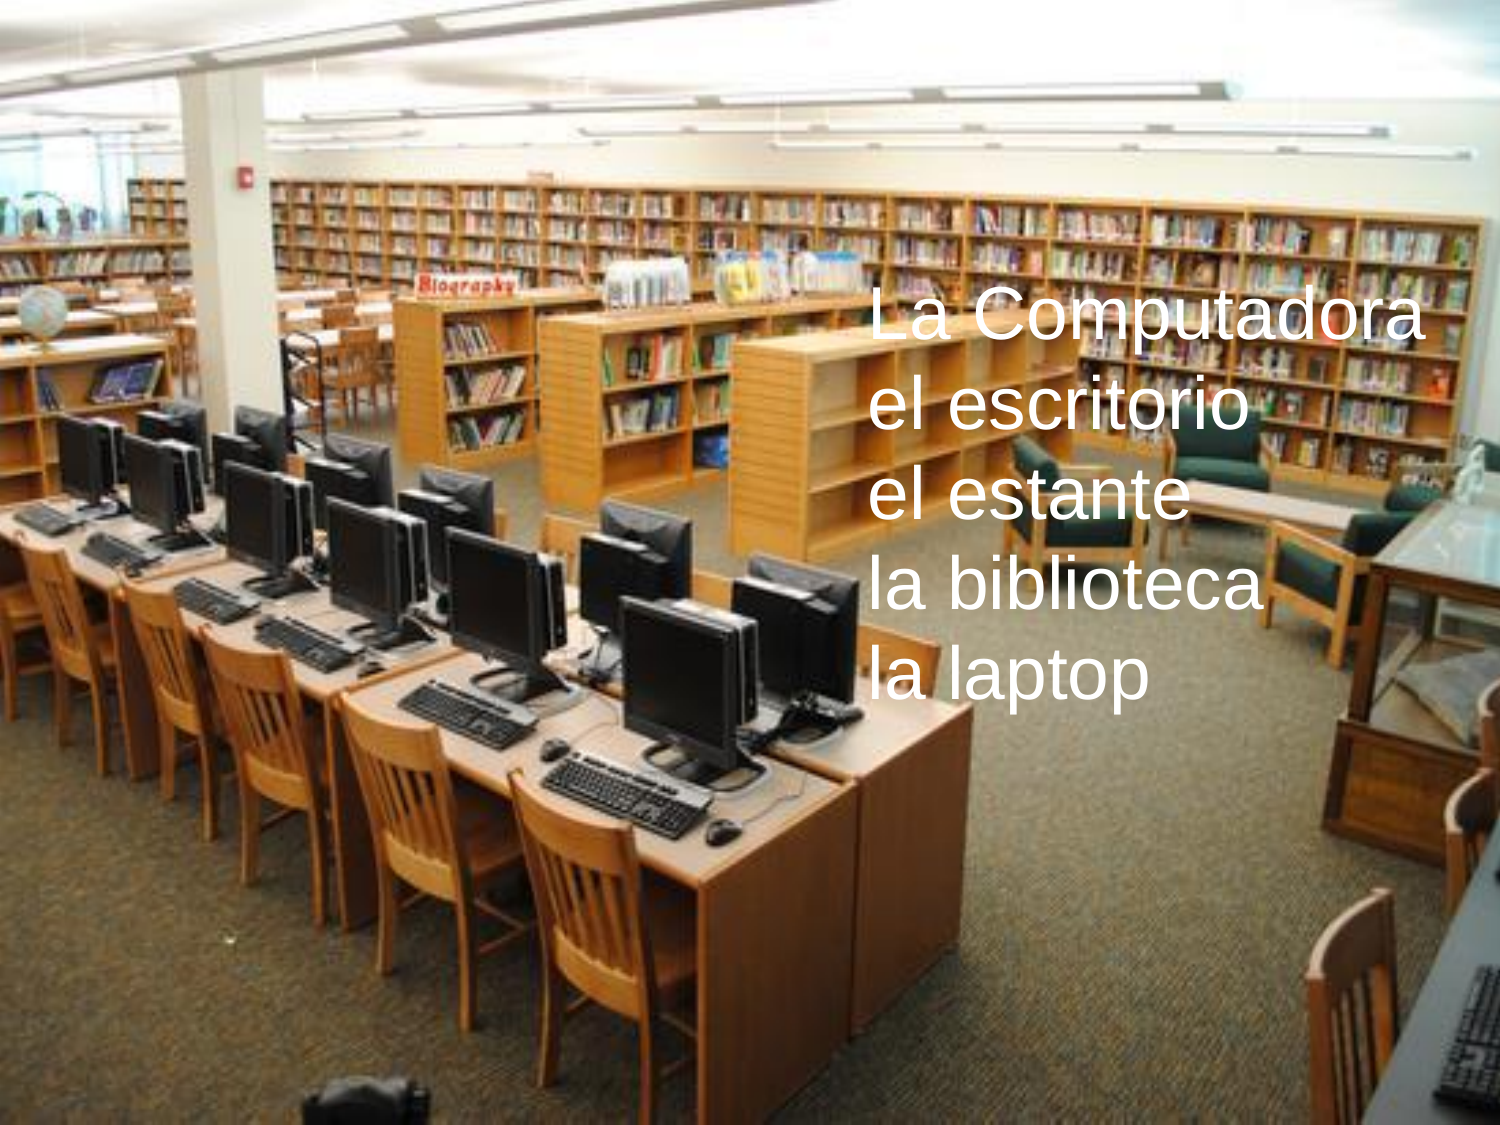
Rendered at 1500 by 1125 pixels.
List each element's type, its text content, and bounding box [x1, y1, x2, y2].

text_box [0, 0, 1500, 1125]
text_box La Computadora el escritorio el estante la biblioteca la laptop [852, 249, 1453, 413]
